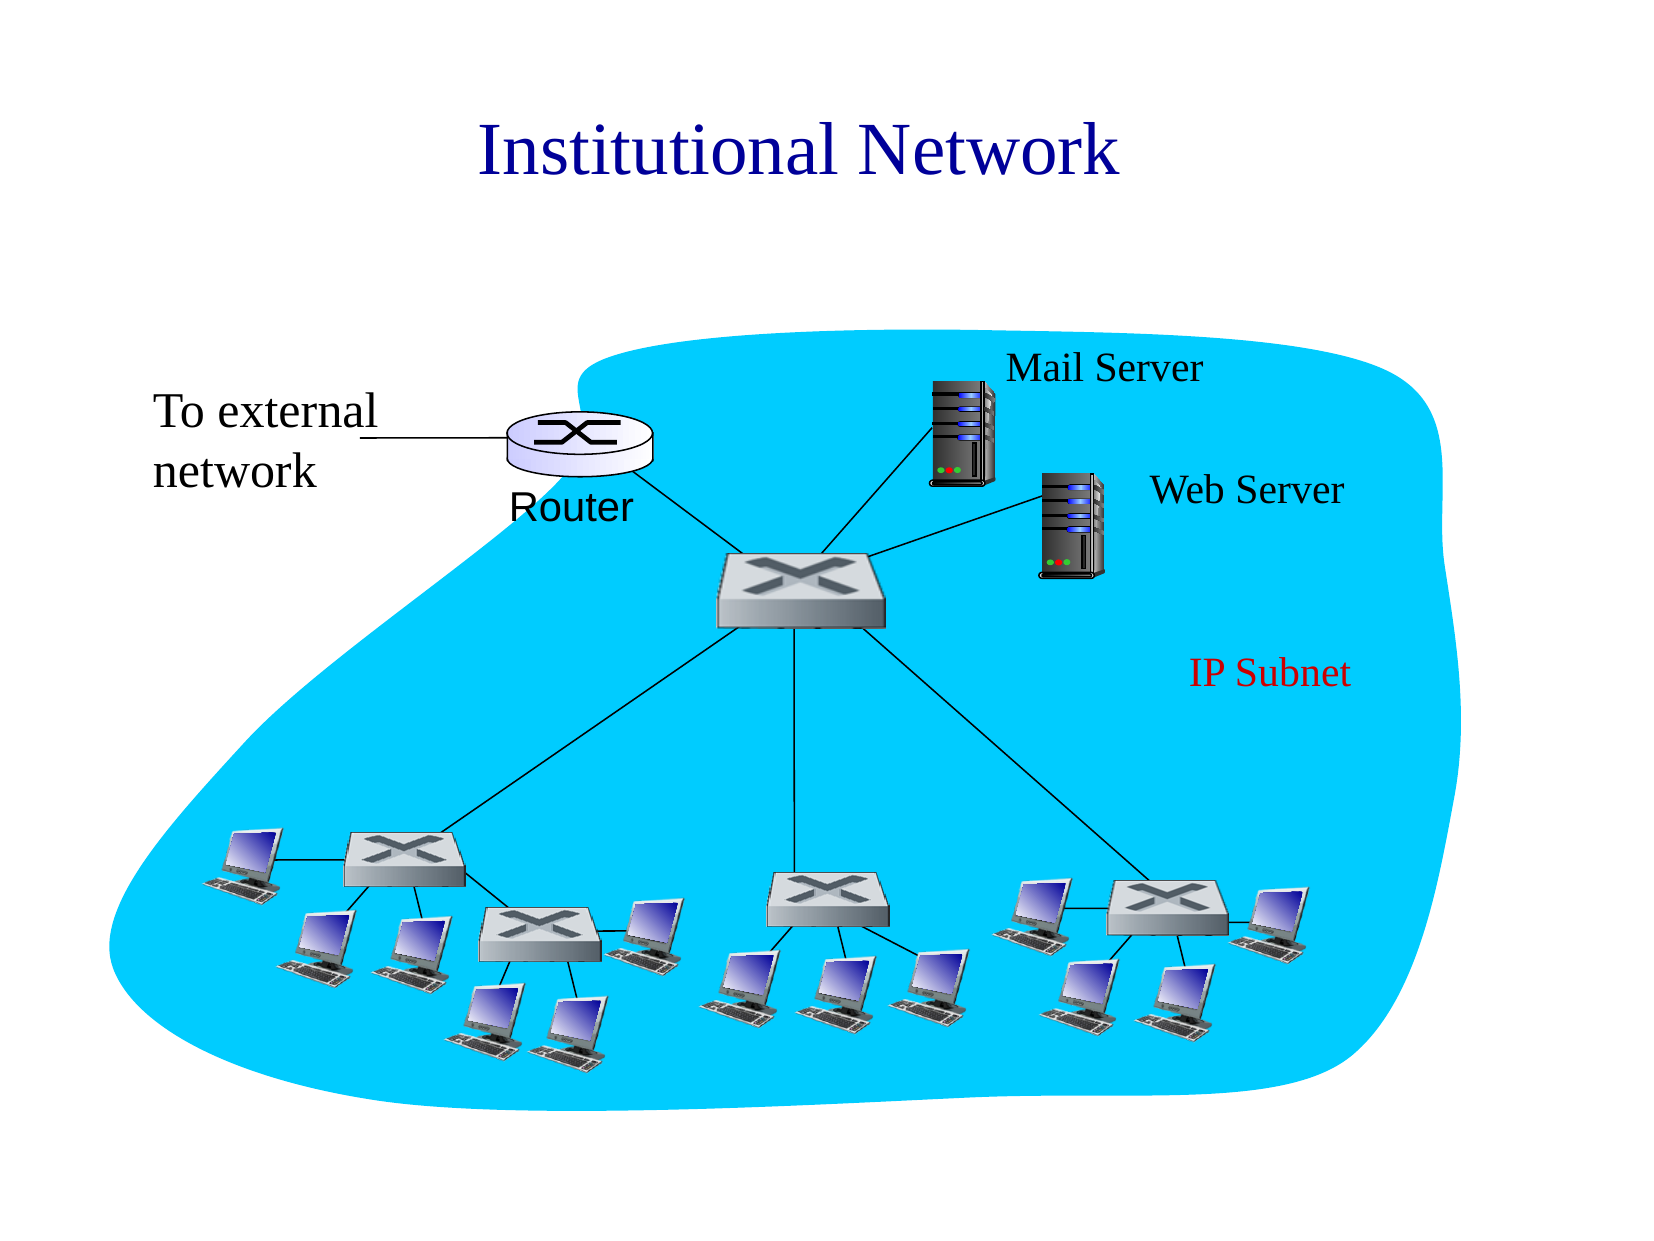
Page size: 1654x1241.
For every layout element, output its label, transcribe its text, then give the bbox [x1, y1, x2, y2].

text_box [929, 381, 996, 487]
text_box [109, 329, 1461, 1111]
picture [479, 908, 584, 961]
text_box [507, 992, 611, 1080]
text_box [255, 906, 359, 994]
text_box To external network [136, 369, 396, 506]
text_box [424, 979, 528, 1067]
text_box Mail Server [989, 331, 1221, 399]
picture [344, 832, 465, 886]
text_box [679, 946, 783, 1034]
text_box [868, 945, 972, 1033]
text_box Router [492, 471, 651, 539]
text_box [1038, 473, 1106, 579]
picture [717, 554, 885, 628]
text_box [1208, 882, 1312, 971]
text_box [182, 823, 286, 912]
picture [1107, 881, 1215, 935]
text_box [972, 874, 1076, 962]
picture [767, 873, 889, 926]
text_box IP Subnet [1172, 635, 1368, 703]
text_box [1018, 955, 1123, 1043]
text_box Web Server [1133, 453, 1362, 520]
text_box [584, 894, 688, 982]
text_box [775, 952, 879, 1040]
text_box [351, 912, 455, 1000]
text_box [506, 411, 654, 478]
text_box Institutional Network [96, 41, 1502, 248]
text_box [1114, 960, 1218, 1048]
